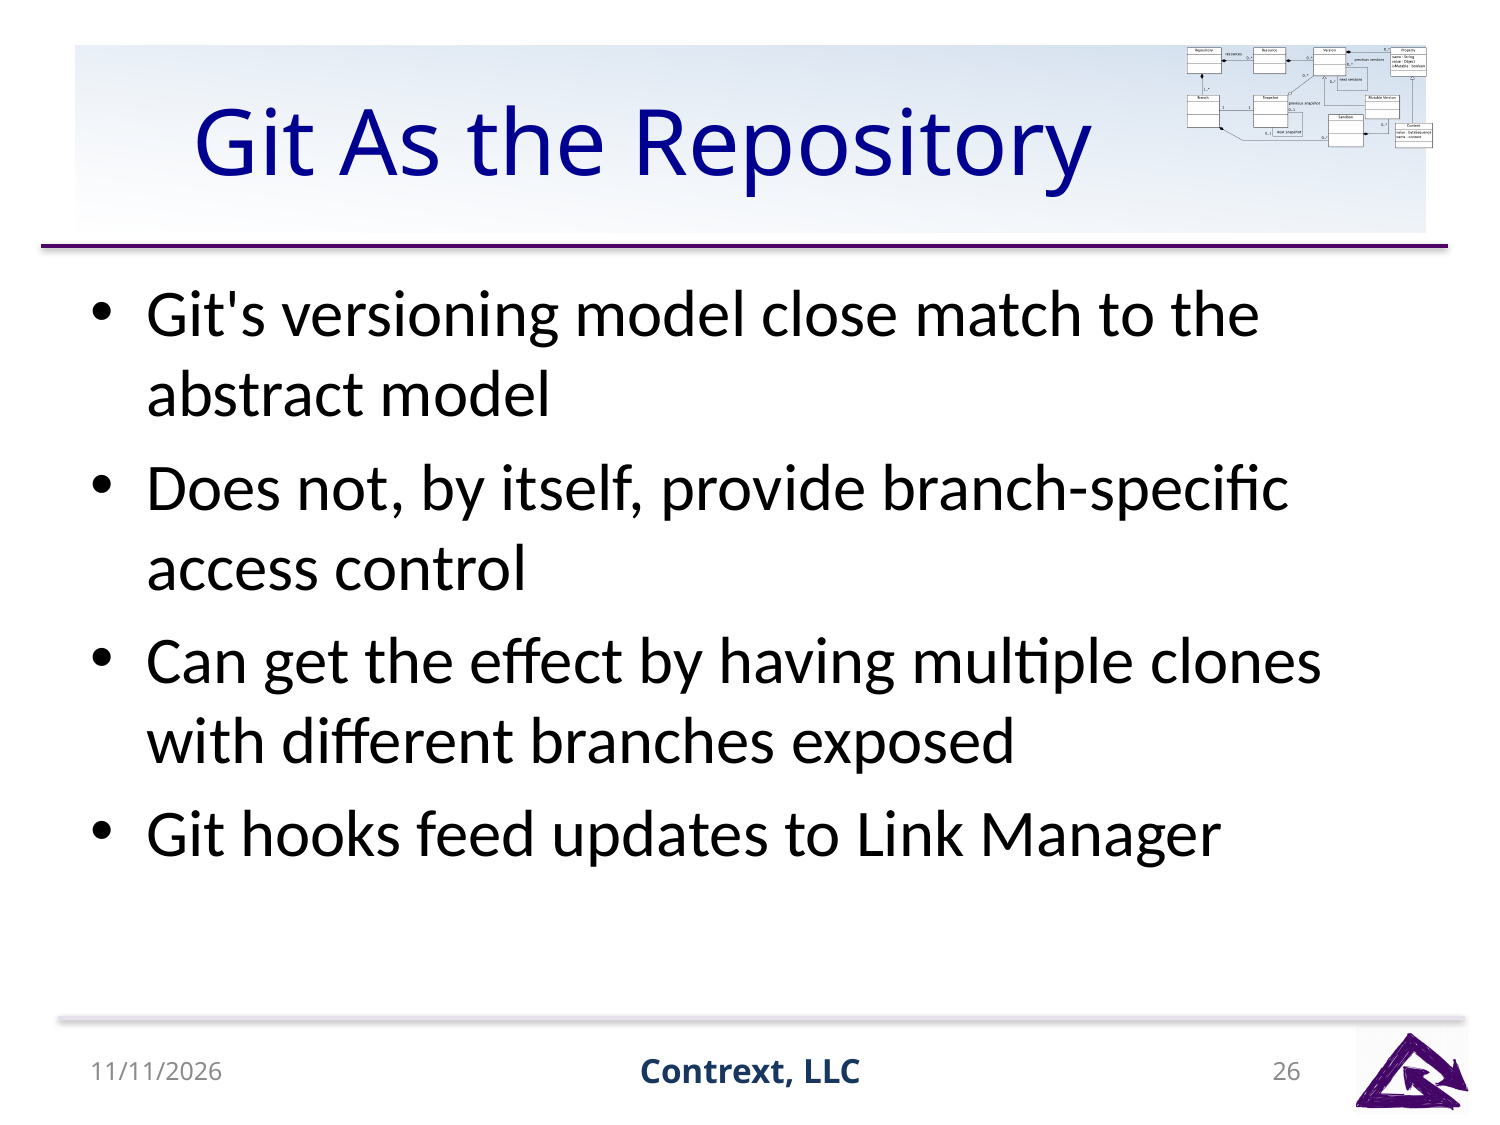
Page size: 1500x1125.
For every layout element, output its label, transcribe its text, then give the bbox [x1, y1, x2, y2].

picture [1356, 1025, 1469, 1115]
title Git As the Repository [75, 45, 1425, 233]
list Git's versioning model close match to the abstract model Does not, by itself, provide branch-specific access control Can get the effect by having multiple clones with different branches exposed Git hooks feed updates to Link Manager [75, 262, 1425, 1005]
picture [1175, 41, 1443, 170]
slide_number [75, 1042, 425, 1103]
slide_number 26 [1074, 1042, 1316, 1103]
footer Contrext, LLC [471, 1042, 1030, 1103]
